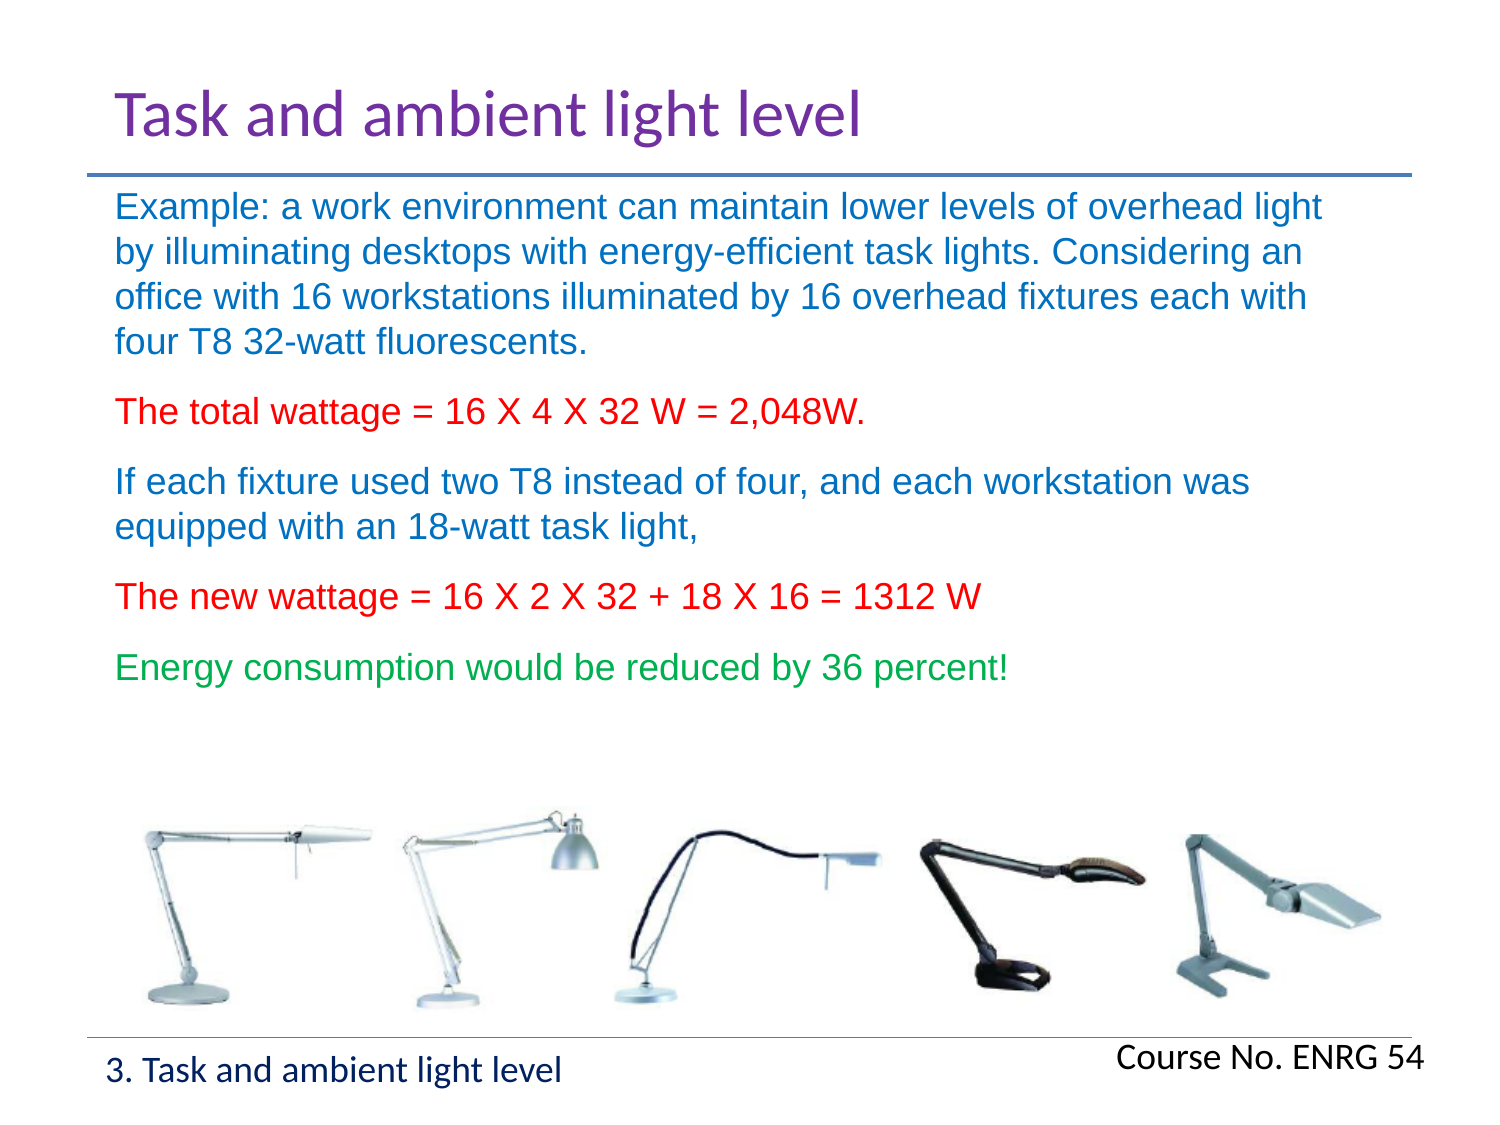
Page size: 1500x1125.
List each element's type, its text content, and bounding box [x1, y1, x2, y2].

text_box Example: a work environment can maintain lower levels of overhead light by illuminating desktops with energy-efficient task lights. Considering an office with 16 workstations illuminated by 16 overhead fixtures each with four T8 32-watt fluorescents. The total wattage = 16 X 4 X 32 W = 2,048W. If each fixture used two T8 instead of four, and each workstation was equipped with an 18-watt task light, The new wattage = 16 X 2 X 32 + 18 X 16 = 1312 W Energy consumption would be reduced by 36 percent! [99, 184, 1388, 695]
text_box 3. Task and ambient light level [90, 1046, 578, 1098]
text_box Task and ambient light level [99, 62, 1025, 158]
picture [124, 799, 1388, 1013]
text_box Course No. ENRG 54 [1101, 1024, 1441, 1085]
